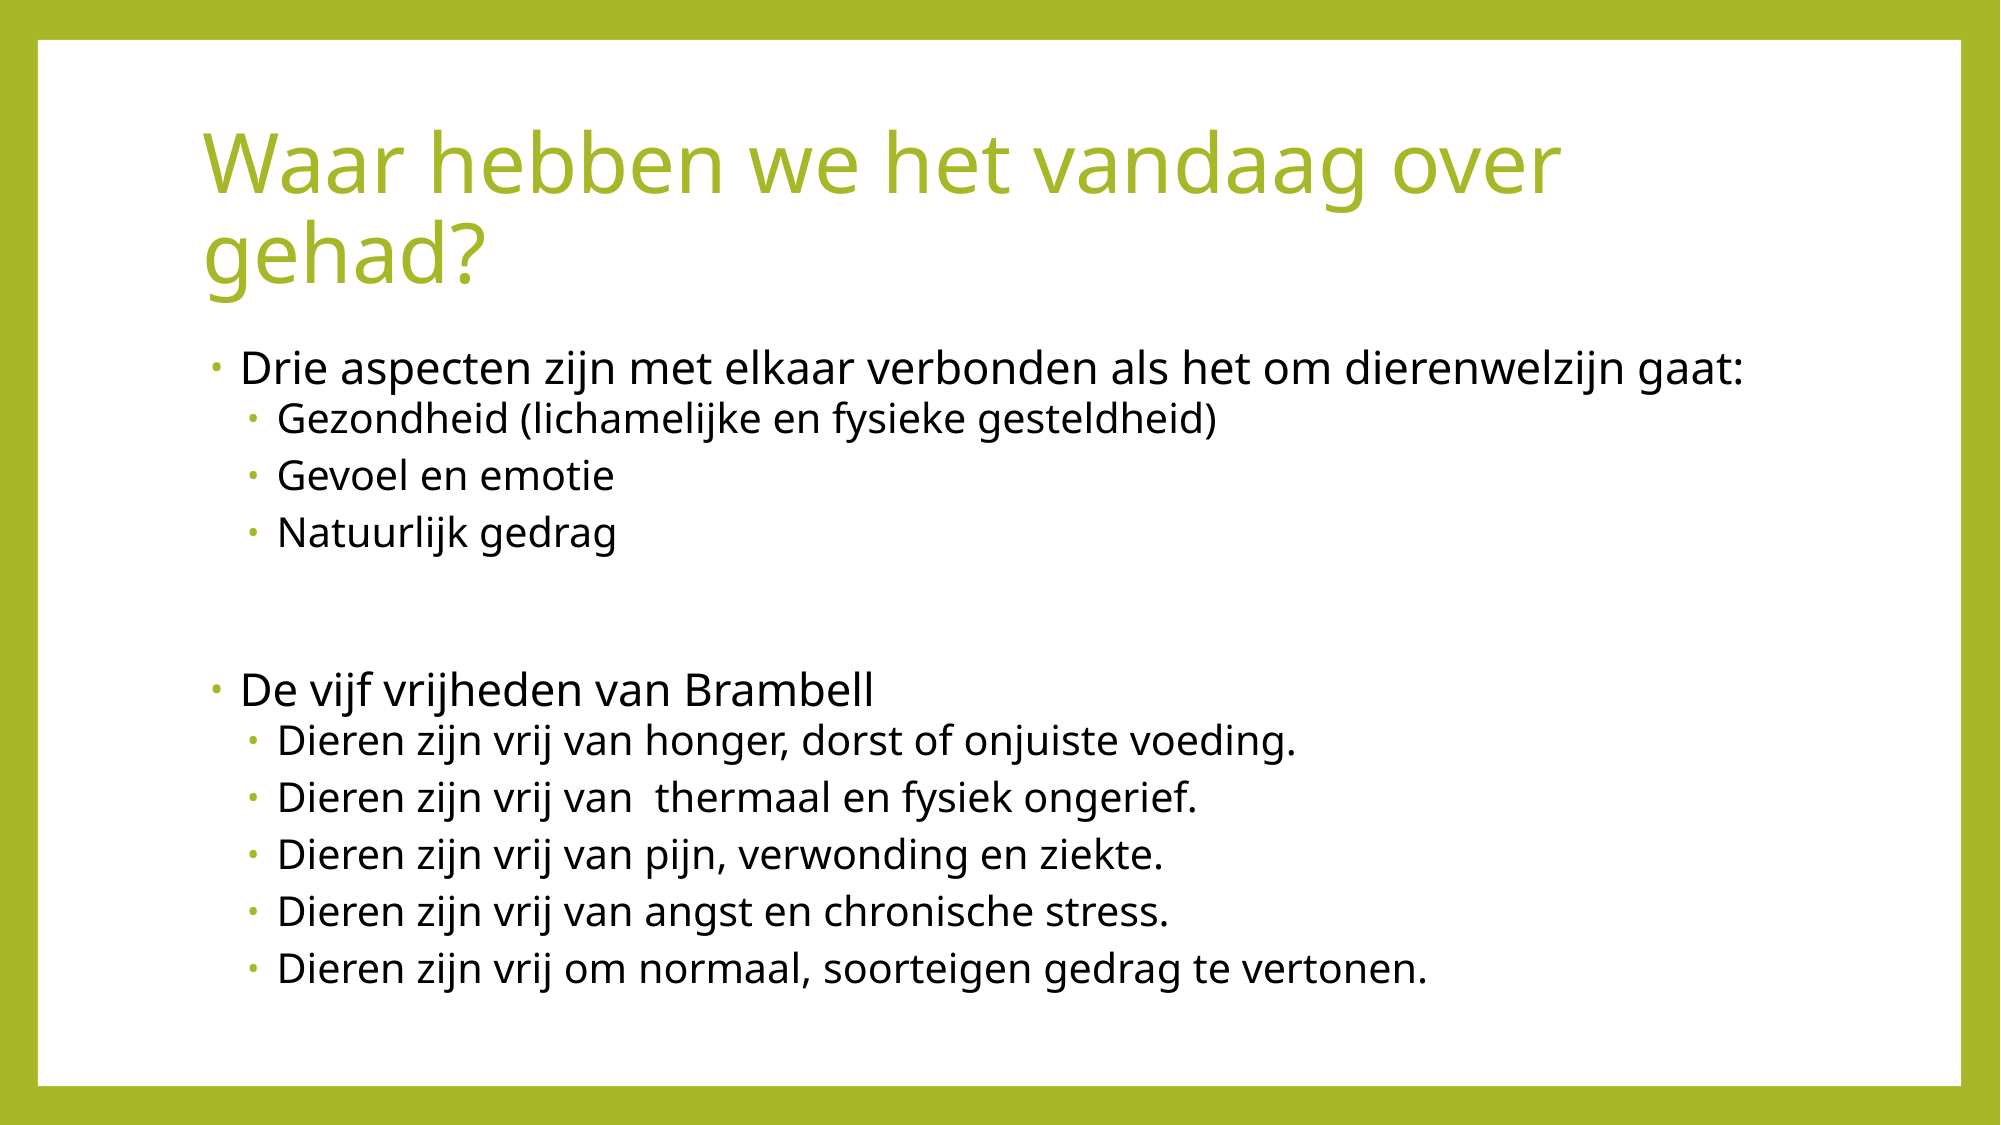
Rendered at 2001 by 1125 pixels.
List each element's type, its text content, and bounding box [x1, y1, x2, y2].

title Waar hebben we het vandaag over gehad? [187, 99, 1808, 323]
list Drie aspecten zijn met elkaar verbonden als het om dierenwelzijn gaat: Gezondheid (lichamelijke en fysieke gesteldheid) Gevoel en emotie Natuurlijk gedrag De vijf vrijheden van Brambell Dieren zijn vrij van honger, dorst of onjuiste voeding. Dieren zijn vrij van thermaal en fysiek ongerief. Dieren zijn vrij van pijn, verwonding en ziekte. Dieren zijn vrij van angst en chronische stress. Dieren zijn vrij om normaal, soorteigen gedrag te vertonen. [187, 337, 1808, 1000]
